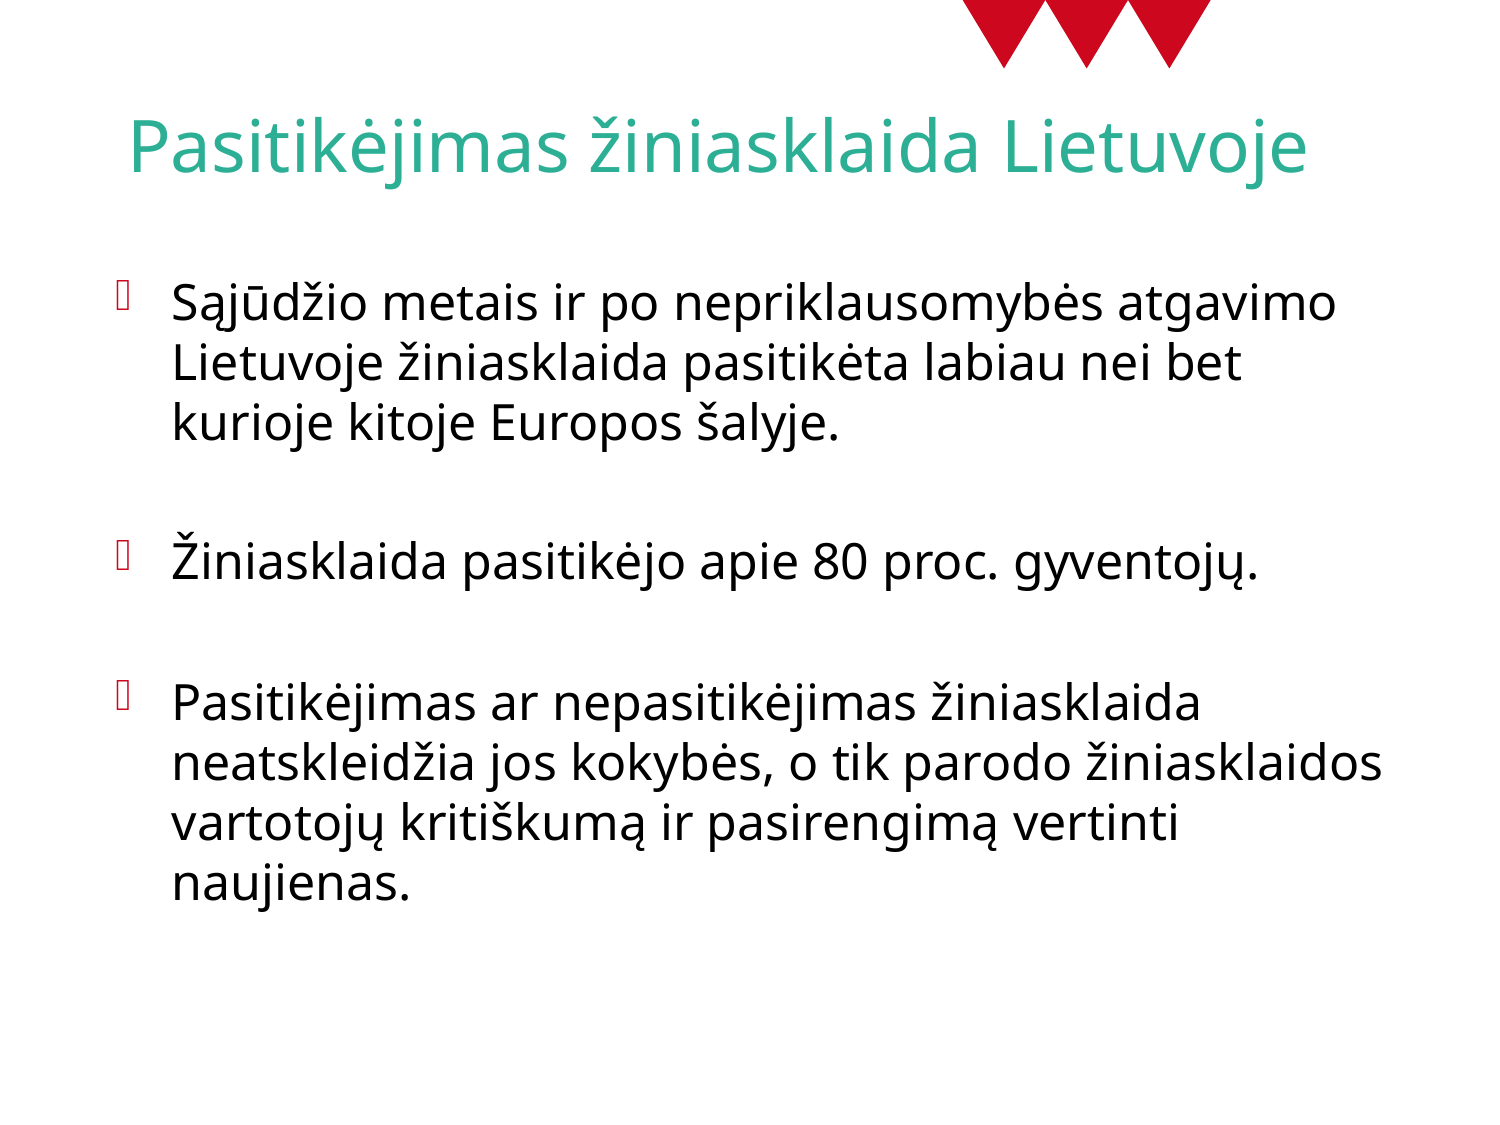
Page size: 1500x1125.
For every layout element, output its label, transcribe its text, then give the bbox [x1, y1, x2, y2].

list Sąjūdžio metais ir po nepriklausomybės atgavimo Lietuvoje žiniasklaida pasitikėta labiau nei bet kurioje kitoje Europos šalyje. Žiniasklaida pasitikėjo apie 80 proc. gyventojų. Pasitikėjimas ar nepasitikėjimas žiniasklaida neatskleidžia jos kokybės, o tik parodo žiniasklaidos vartotojų kritiškumą ir pasirengimą vertinti naujienas. [100, 262, 1400, 1012]
title Pasitikėjimas žiniasklaida Lietuvoje [112, 66, 1388, 220]
